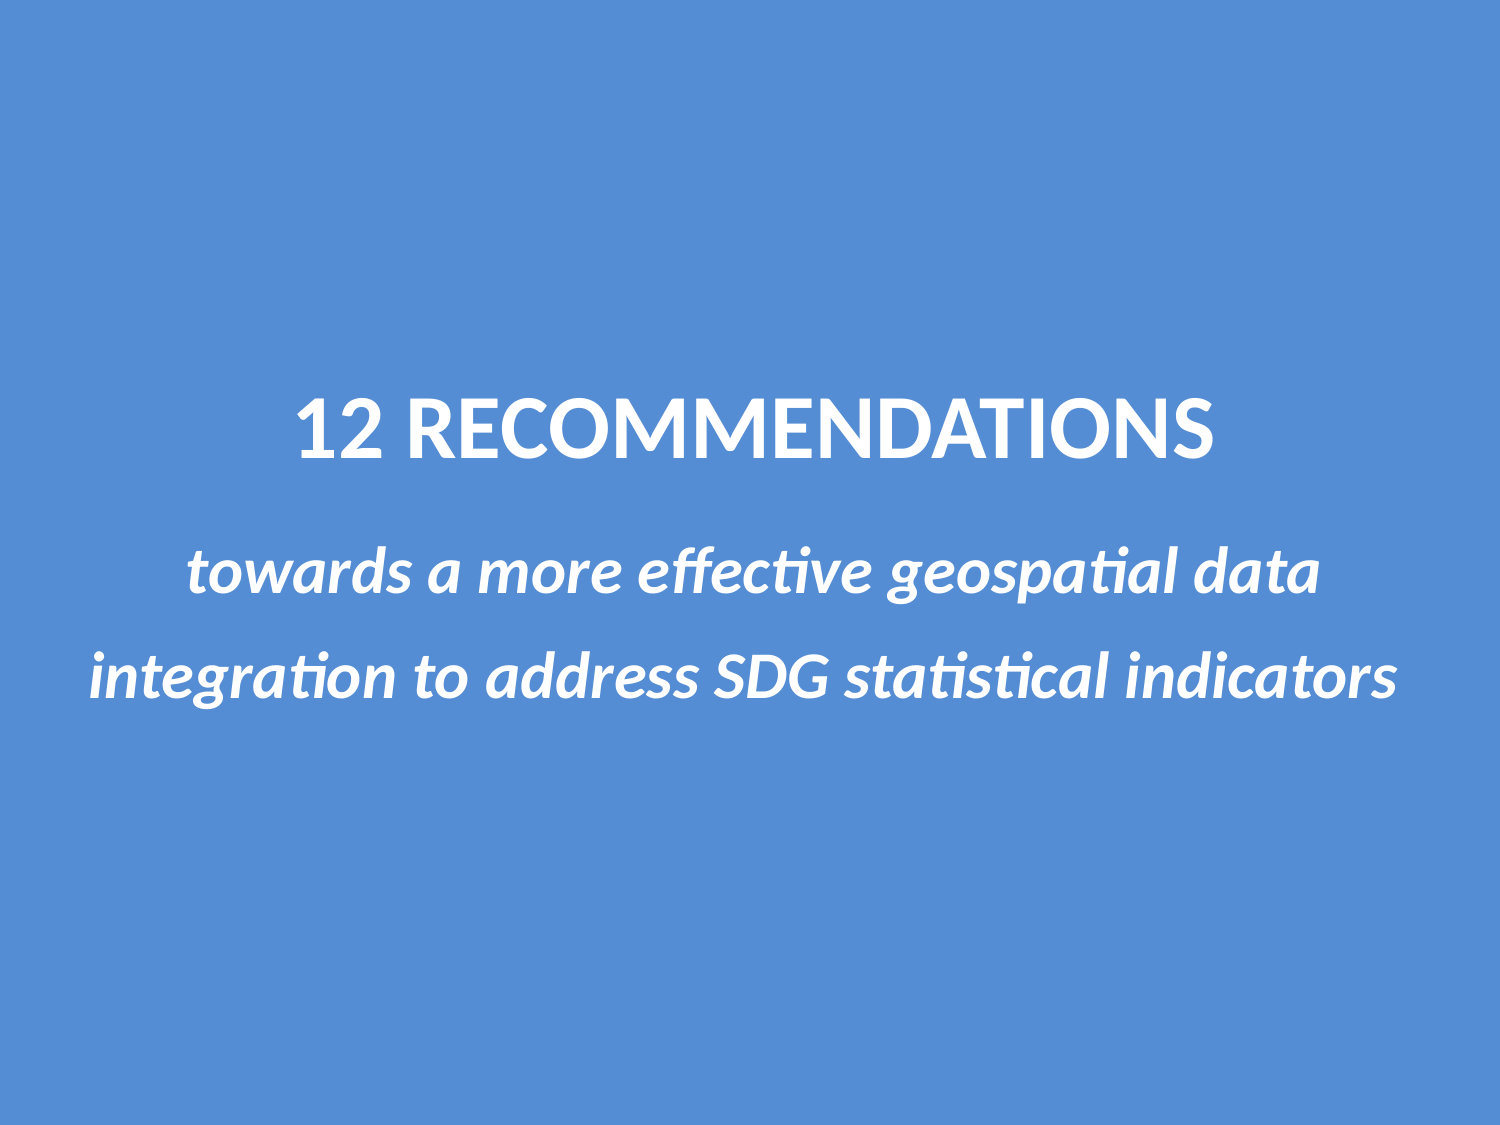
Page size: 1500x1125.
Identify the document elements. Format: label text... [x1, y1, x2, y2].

text_box 12 RECOMMENDATIONS towards a more effective geospatial data integration to address SDG statistical indicators [27, 359, 1481, 724]
